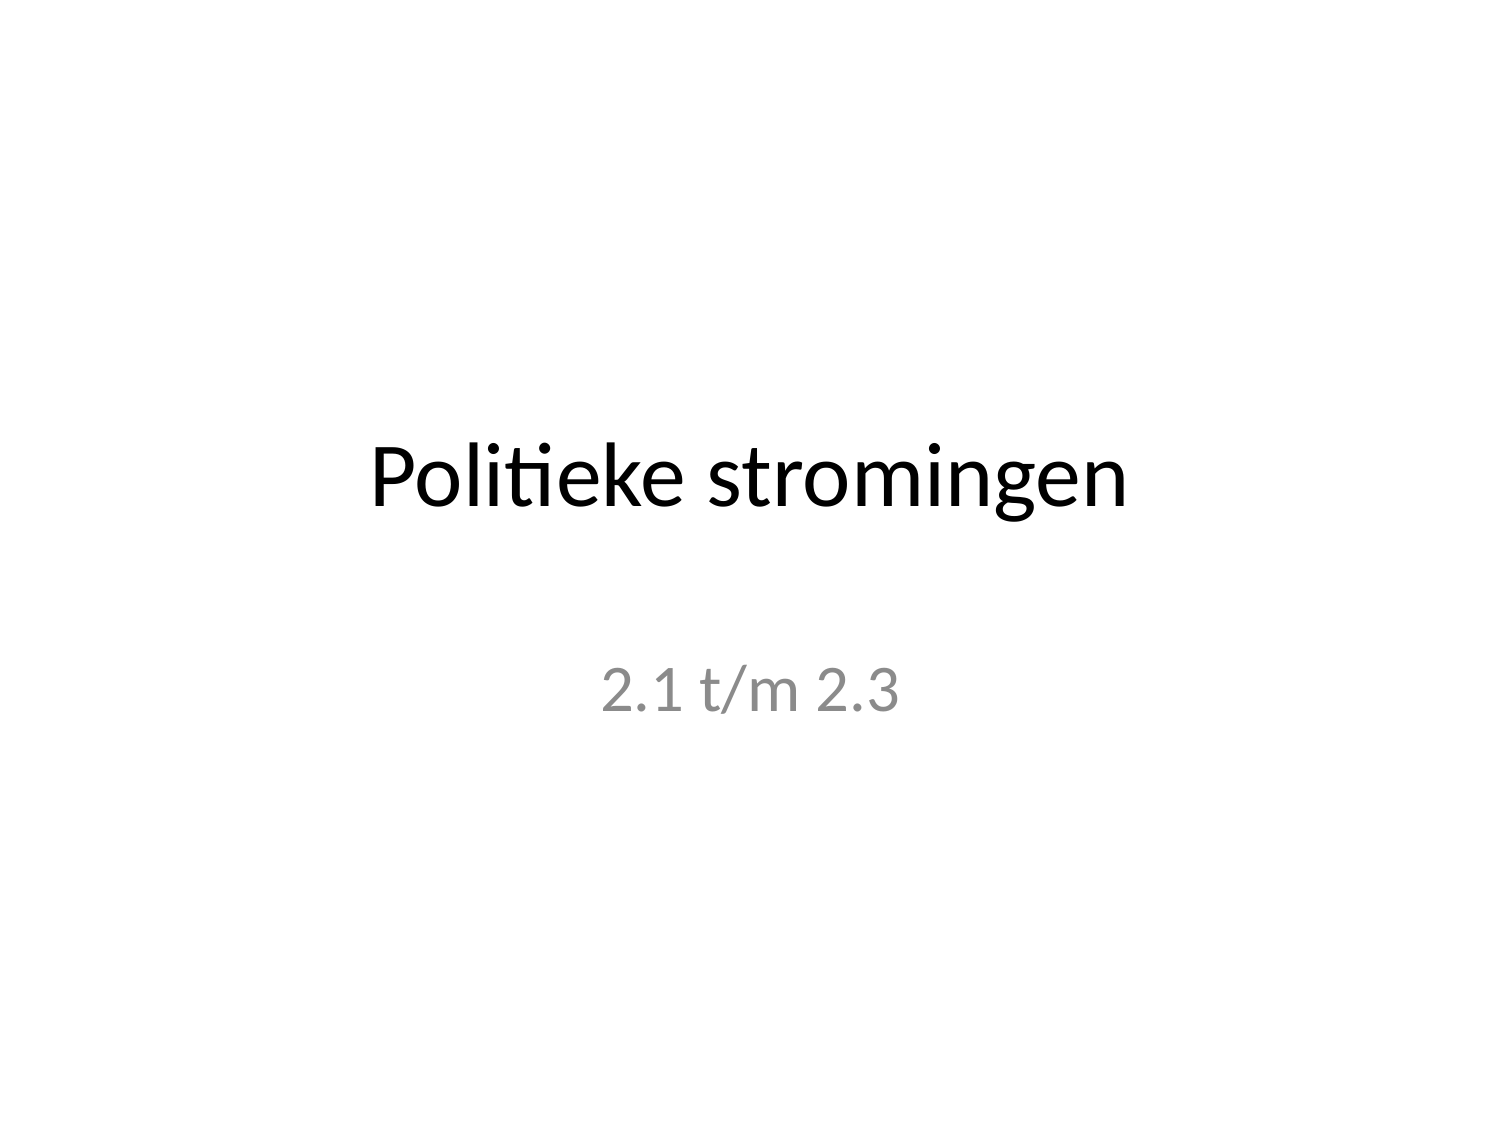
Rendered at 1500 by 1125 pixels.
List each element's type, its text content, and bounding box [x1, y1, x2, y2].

title Politieke stromingen [112, 349, 1388, 591]
subtitle 2.1 t/m 2.3 [225, 637, 1275, 925]
